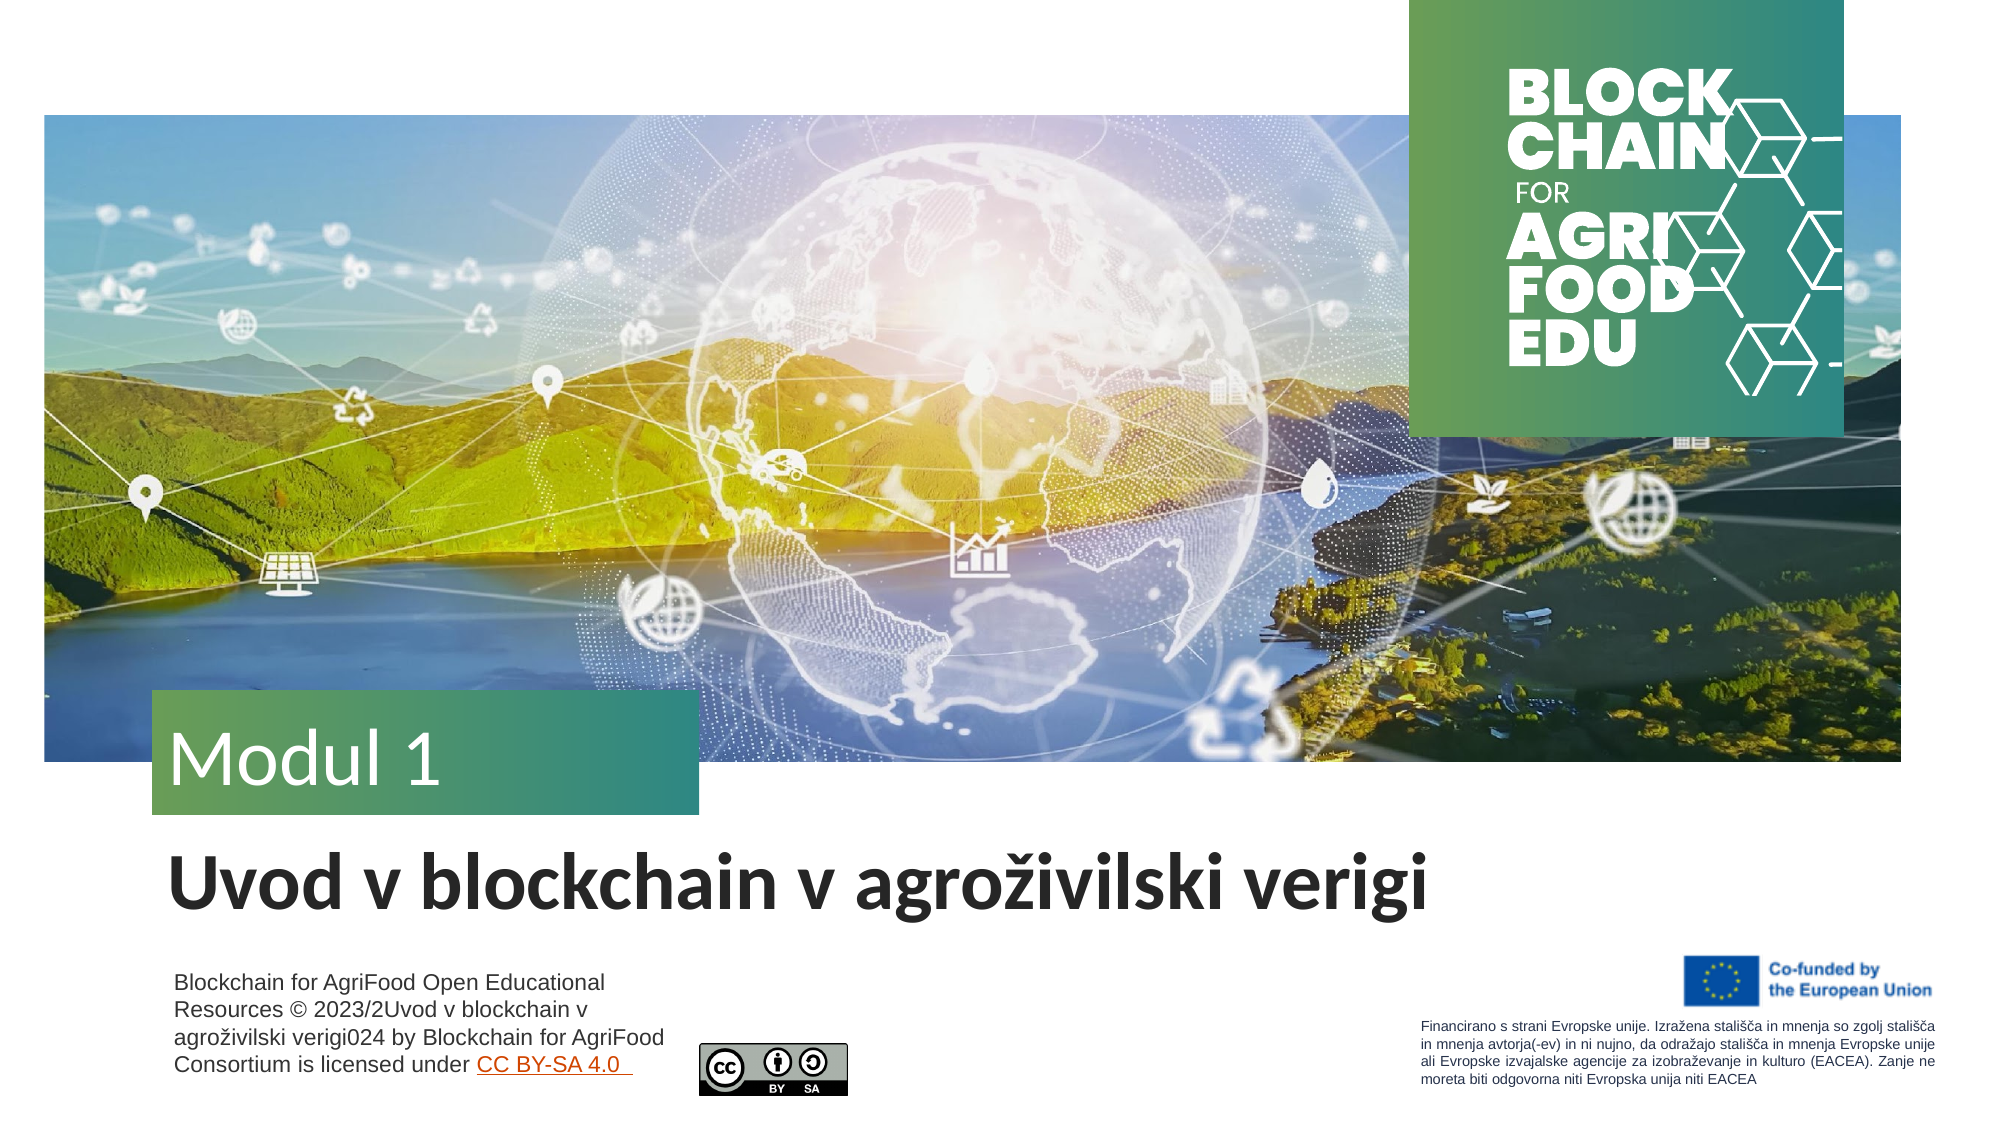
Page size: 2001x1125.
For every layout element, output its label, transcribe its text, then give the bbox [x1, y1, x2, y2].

text_box Financirano s strani Evropske unije. Izražena stališča in mnenja so zgolj stališča in mnenja avtorja(-ev) in ni nujno, da odražajo stališča in mnenja Evropske unije ali Evropske izvajalske agencije za izobraževanje in kulturo (EACEA). Zanje ne moreta biti odgovorna niti Evropska unija niti EACEA [1405, 1009, 1951, 1095]
picture [1681, 953, 1951, 1010]
picture [698, 1043, 848, 1096]
list Uvod v blockchain v agroživilski verigi [152, 839, 1568, 1010]
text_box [1505, 67, 1843, 397]
text_box Blockchain for AgriFood Open Educational Resources © 2023/2Uvod v blockchain v agroživilski verigi024 by Blockchain for AgriFood Consortium is licensed under CC BY-SA 4.0 [158, 960, 681, 1085]
text_box [1408, 0, 1844, 114]
list Modul 1 [152, 773, 700, 815]
picture [44, 115, 1902, 762]
